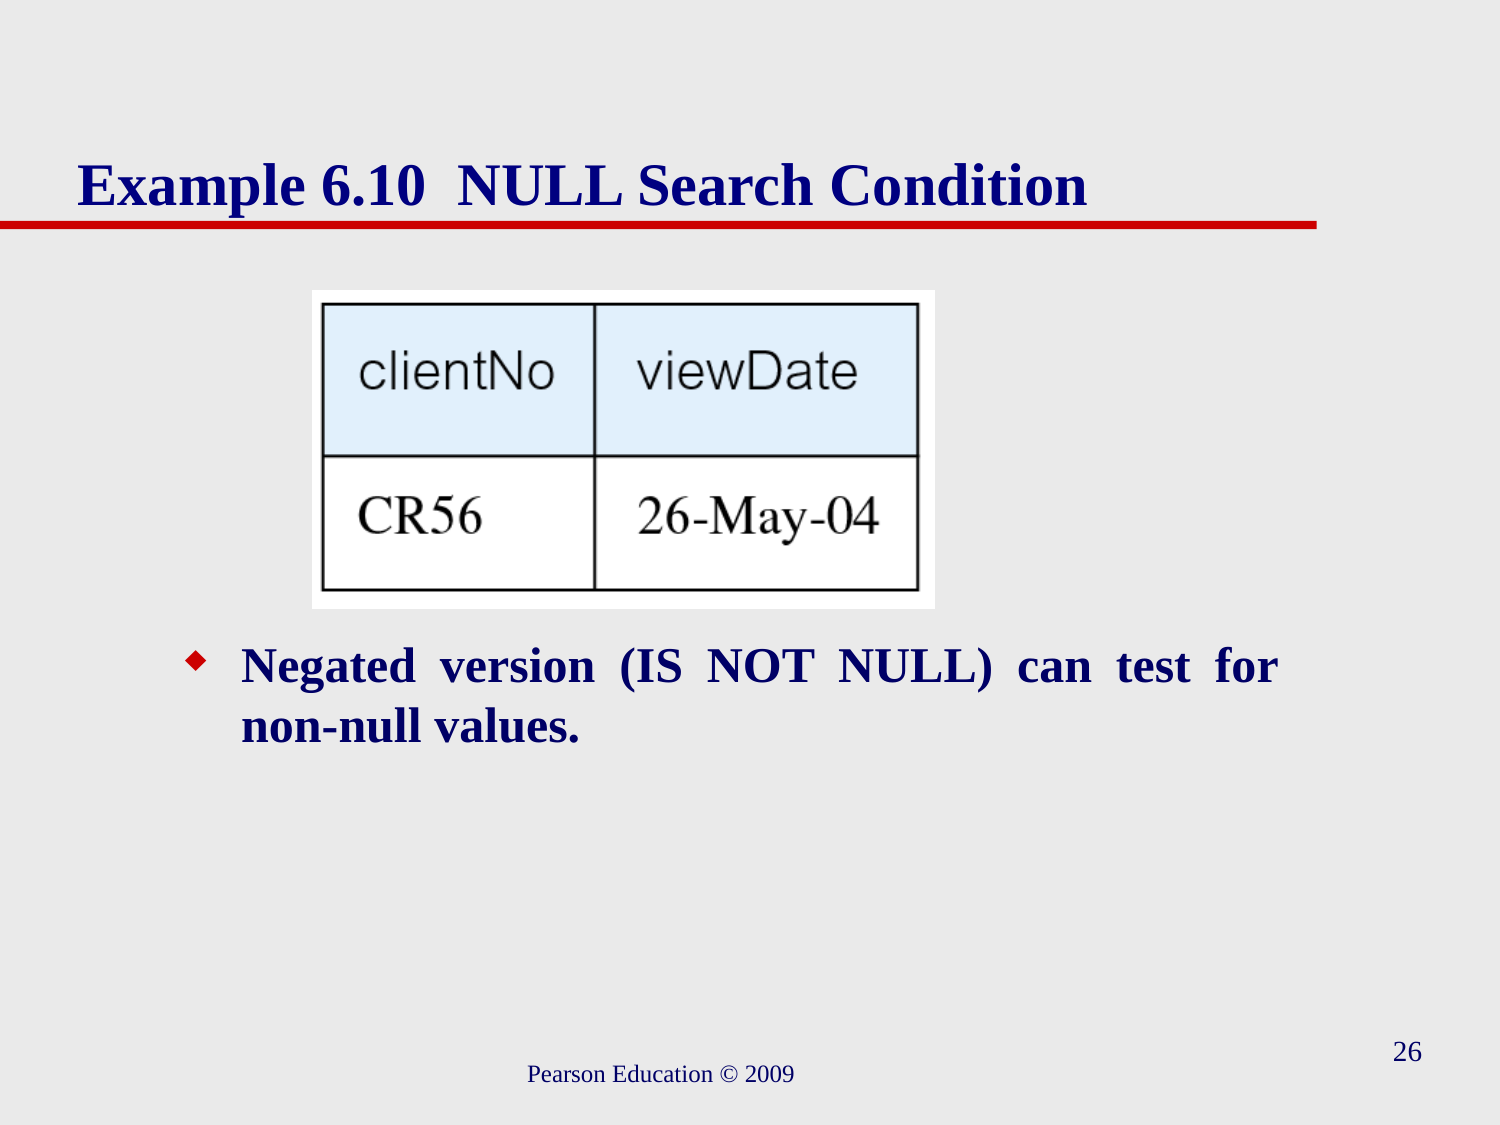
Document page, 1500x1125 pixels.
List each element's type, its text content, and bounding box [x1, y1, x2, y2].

slide_number 26 [1124, 1012, 1438, 1088]
list Negated version (IS NOT NULL) can test for non-null values. [169, 274, 1294, 847]
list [312, 290, 935, 610]
title Example 6.10 NULL Search Condition [62, 43, 1338, 226]
text_box Pearson Education © 2009 [512, 1050, 1038, 1095]
